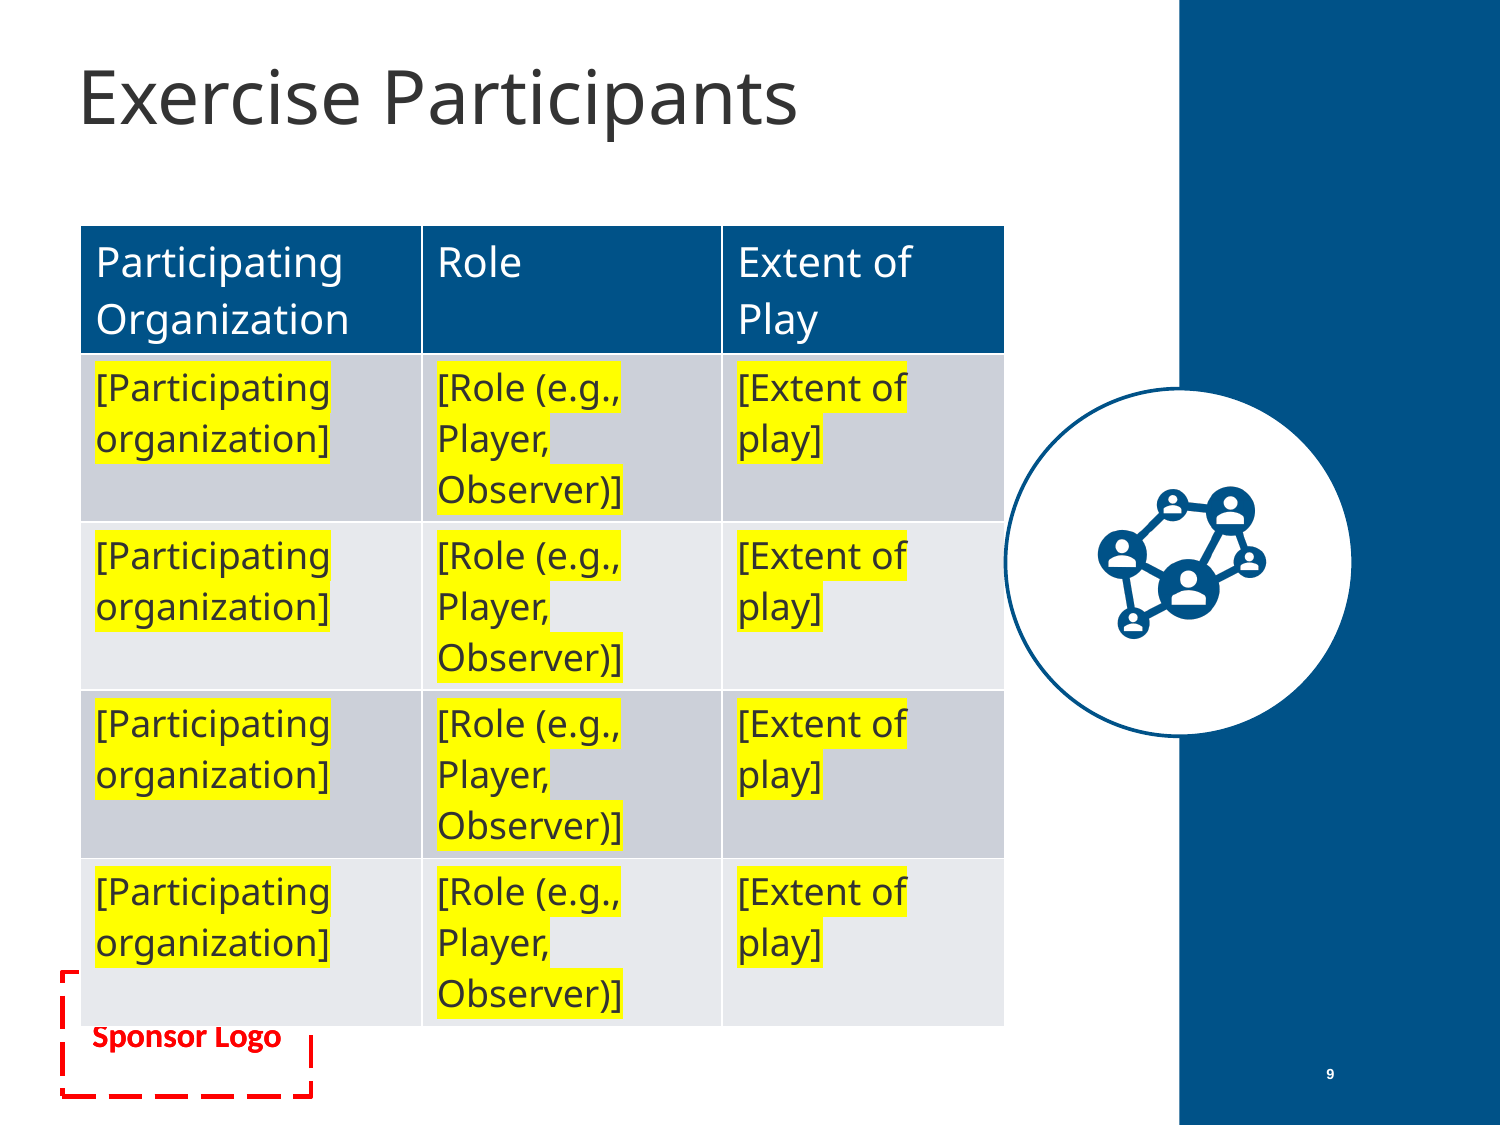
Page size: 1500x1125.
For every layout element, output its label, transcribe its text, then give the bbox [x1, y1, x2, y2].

table_cell [Participating organization] [81, 859, 421, 1026]
title Exercise Participants [62, 12, 1045, 176]
table_cell [Role (e.g., Player, Observer)] [423, 523, 721, 689]
table_cell [Participating organization] [81, 355, 421, 521]
slide_number 9 [1242, 1052, 1368, 1098]
table_header Extent of Play [723, 226, 1004, 353]
table_cell [Extent of play] [723, 859, 1004, 1026]
table_cell [Extent of play] [723, 523, 1004, 689]
table_cell [Role (e.g., Player, Observer)] [423, 355, 721, 521]
table_header Participating Organization [81, 226, 421, 353]
table_header Role [423, 226, 721, 353]
table_cell [Participating organization] [81, 523, 421, 689]
table_cell [Participating organization] [81, 691, 421, 858]
table_cell [Role (e.g., Player, Observer)] [423, 691, 721, 858]
text_box [1177, 0, 1500, 1125]
table_cell [Extent of play] [723, 355, 1004, 521]
text_box [1003, 386, 1356, 739]
table_cell [Role (e.g., Player, Observer)] [423, 859, 721, 1026]
table_cell [Extent of play] [723, 691, 1004, 858]
picture [1086, 469, 1275, 658]
